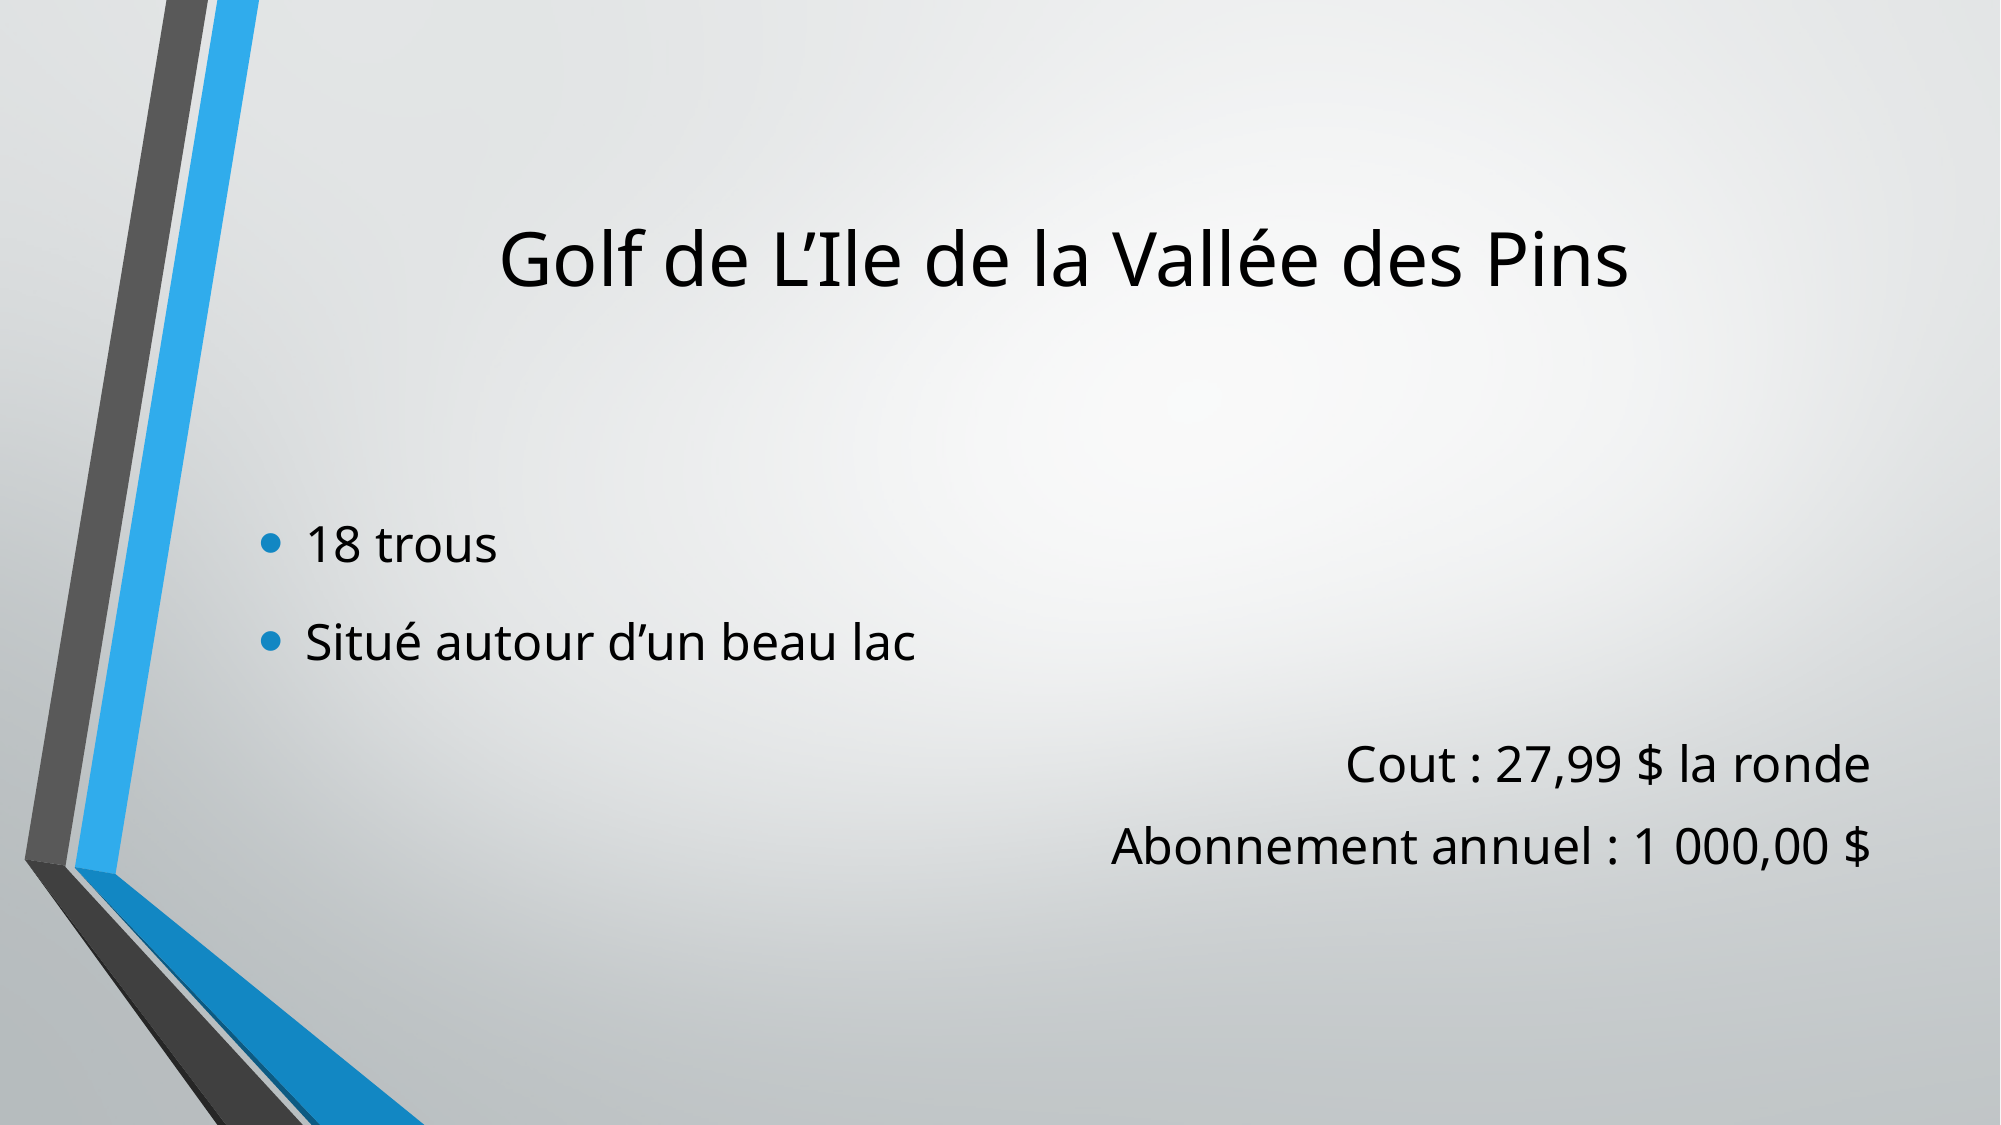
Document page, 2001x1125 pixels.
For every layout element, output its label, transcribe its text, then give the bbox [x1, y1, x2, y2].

title Golf de L’Ile de la Vallée des Pins [243, 112, 1887, 400]
list 18 trous Situé autour d’un beau lac Cout : 27,99 $ la ronde Abonnement annuel : 1 000,00 $ [243, 437, 1887, 950]
